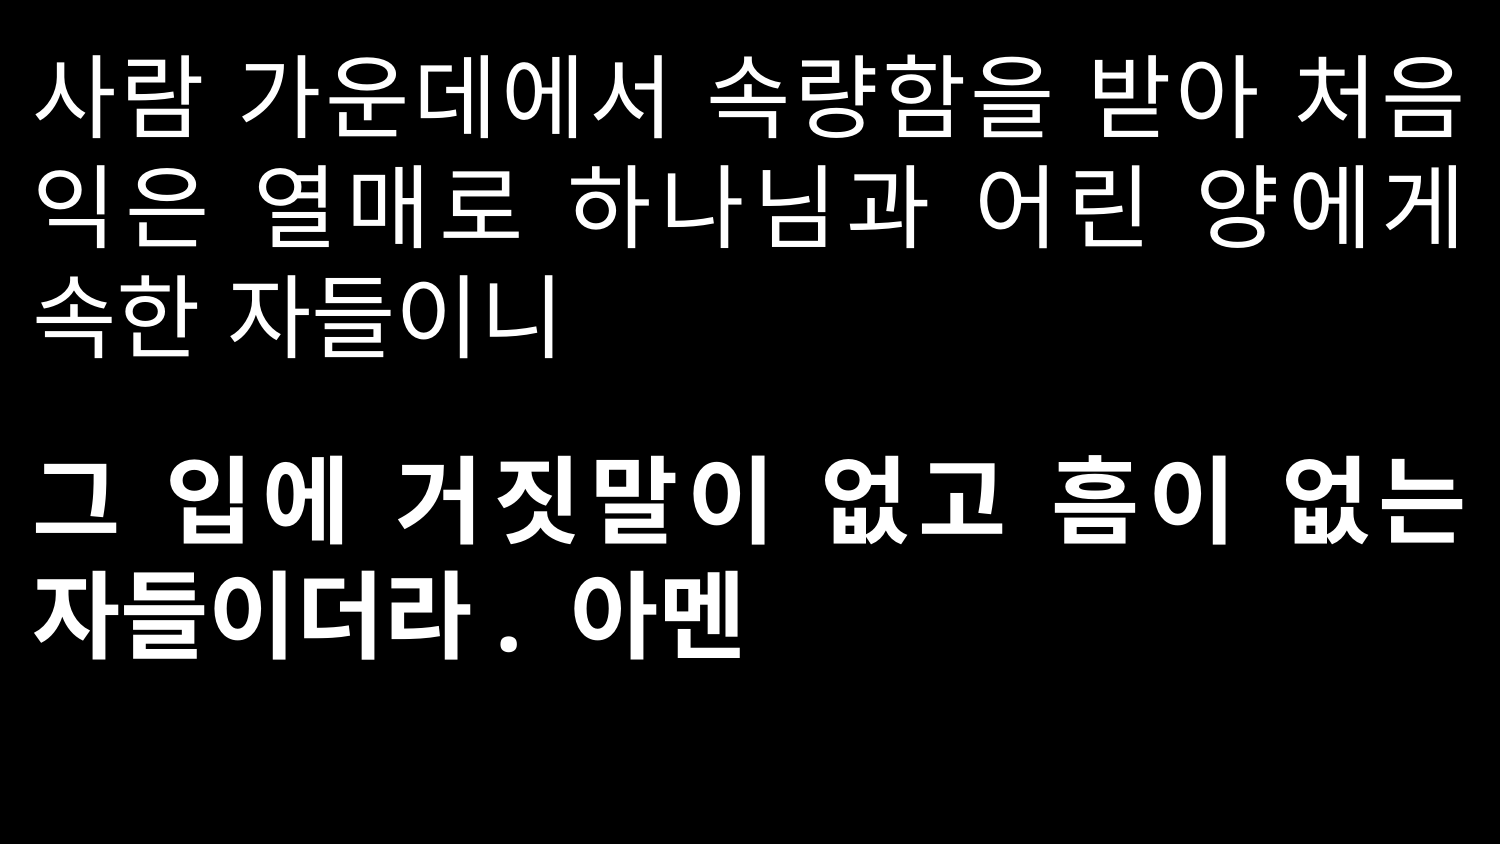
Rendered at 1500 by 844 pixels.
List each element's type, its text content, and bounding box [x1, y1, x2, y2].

text_box 사람 가운데에서 속량함을 받아 처음 익은 열매로 하나님과 어린 양에게 속한 자들이니 [17, 32, 1483, 377]
text_box 그 입에 거짓말이 없고 흠이 없는 자들이더라. 아멘 [17, 433, 1483, 679]
